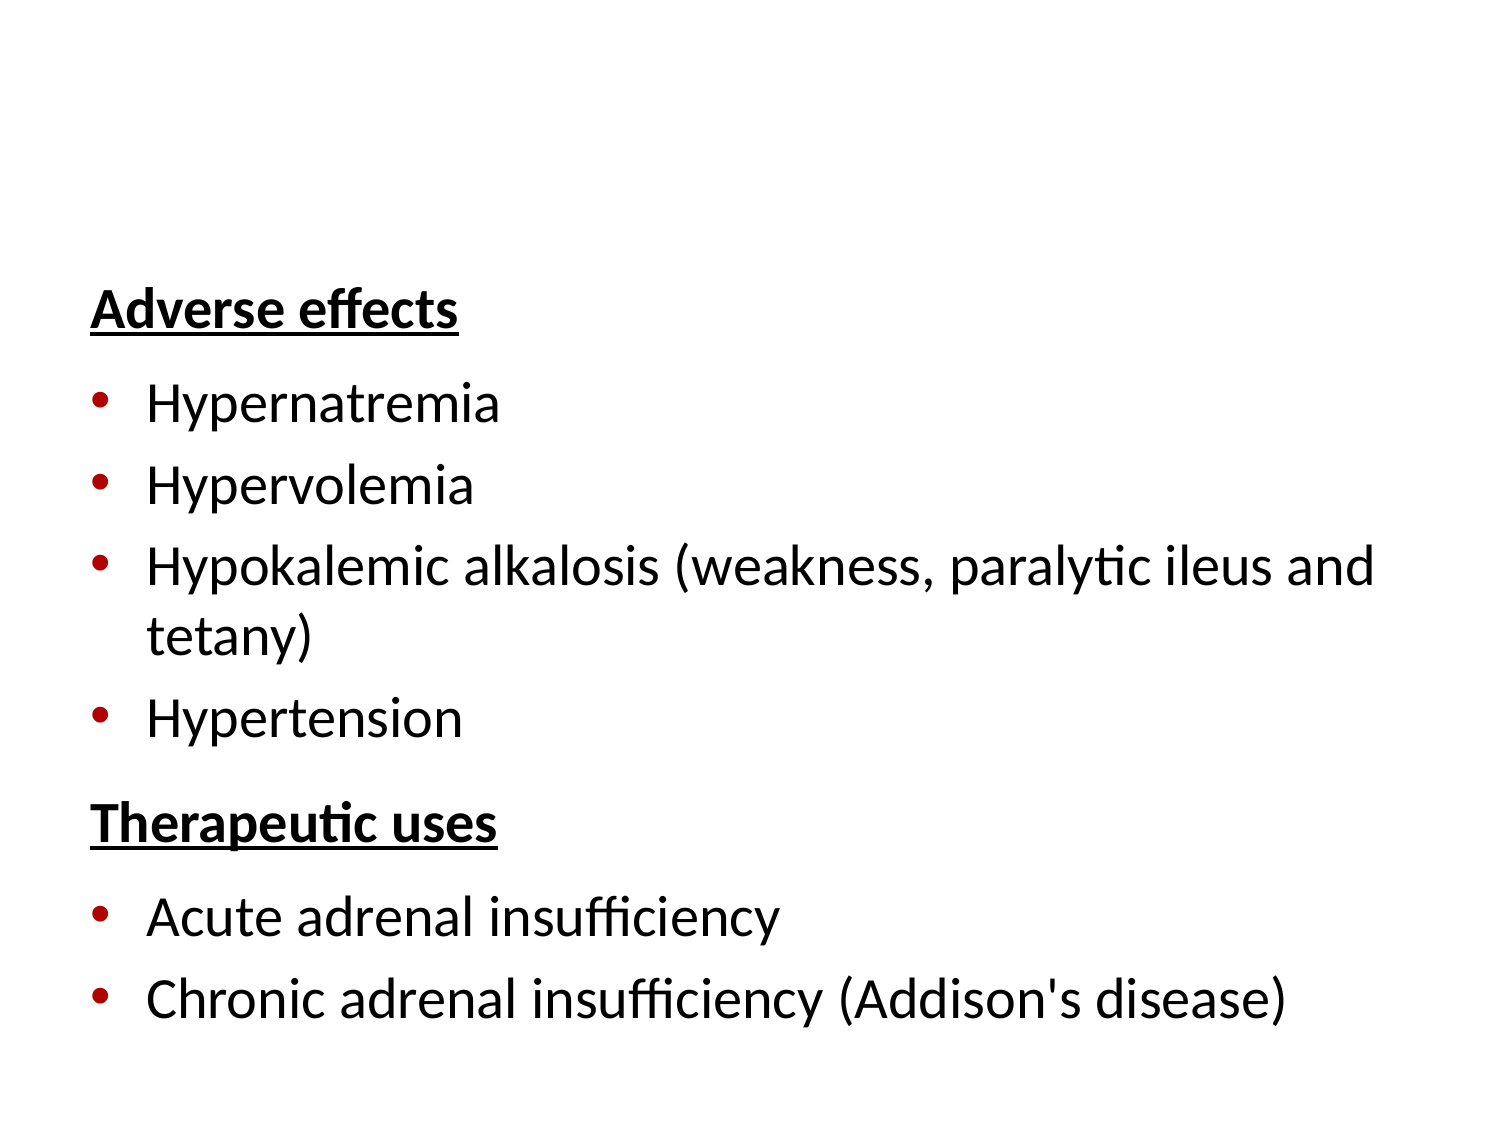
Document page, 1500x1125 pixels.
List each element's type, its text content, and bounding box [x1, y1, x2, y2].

list Adverse effects Hypernatremia Hypervolemia Hypokalemic alkalosis (weakness, paralytic ileus and tetany) Hypertension Therapeutic uses Acute adrenal insufficiency Chronic adrenal insufficiency (Addison's disease) [75, 262, 1425, 1005]
